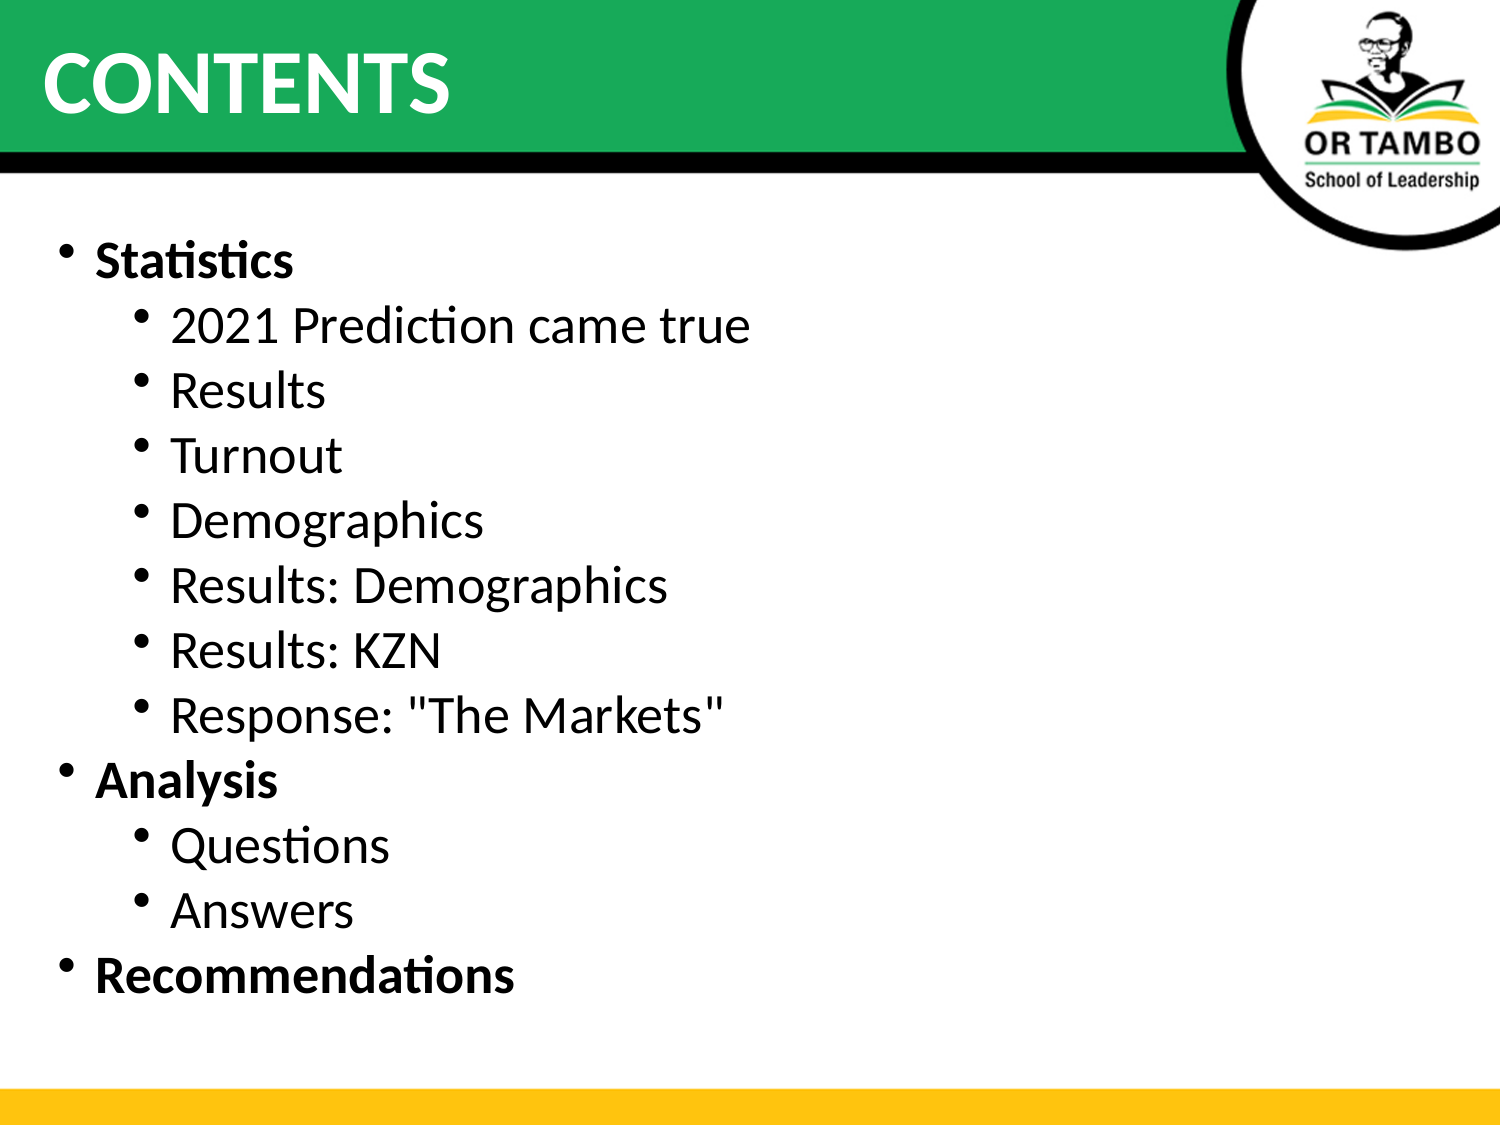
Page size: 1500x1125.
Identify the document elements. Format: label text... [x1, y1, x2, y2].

picture [0, 0, 1500, 1125]
title CONTENTS [35, 0, 1387, 154]
text_box Statistics 2021 Prediction came true Results Turnout Demographics Results: Demographics Results: KZN Response: "The Markets" Analysis Questions Answers Recommendations [50, 217, 1267, 1012]
